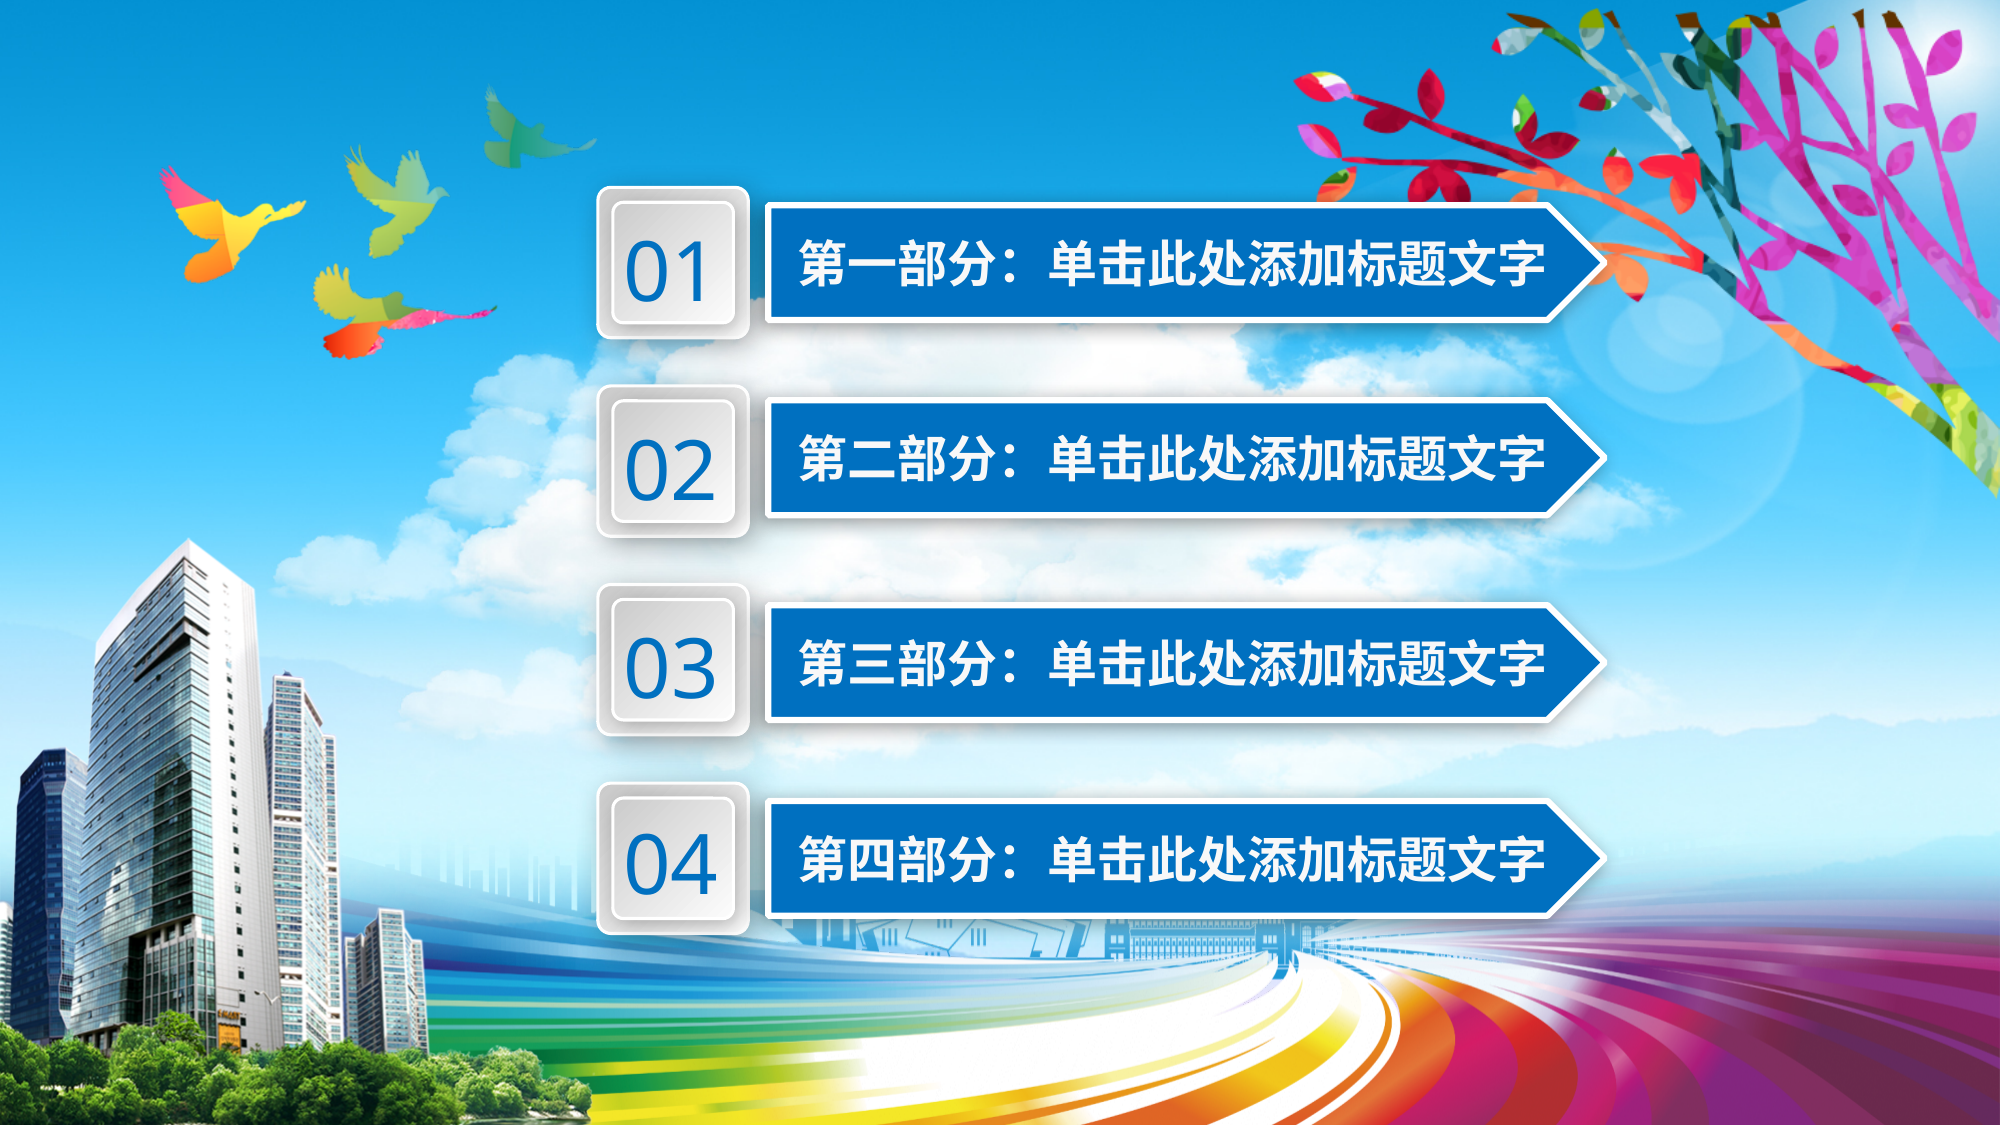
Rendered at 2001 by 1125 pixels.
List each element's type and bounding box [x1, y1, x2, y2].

text_box [597, 187, 749, 338]
picture [1579, 9, 1604, 50]
text_box [597, 385, 749, 537]
text_box [597, 584, 749, 735]
text_box [597, 783, 749, 934]
picture [0, 0, 2000, 1125]
